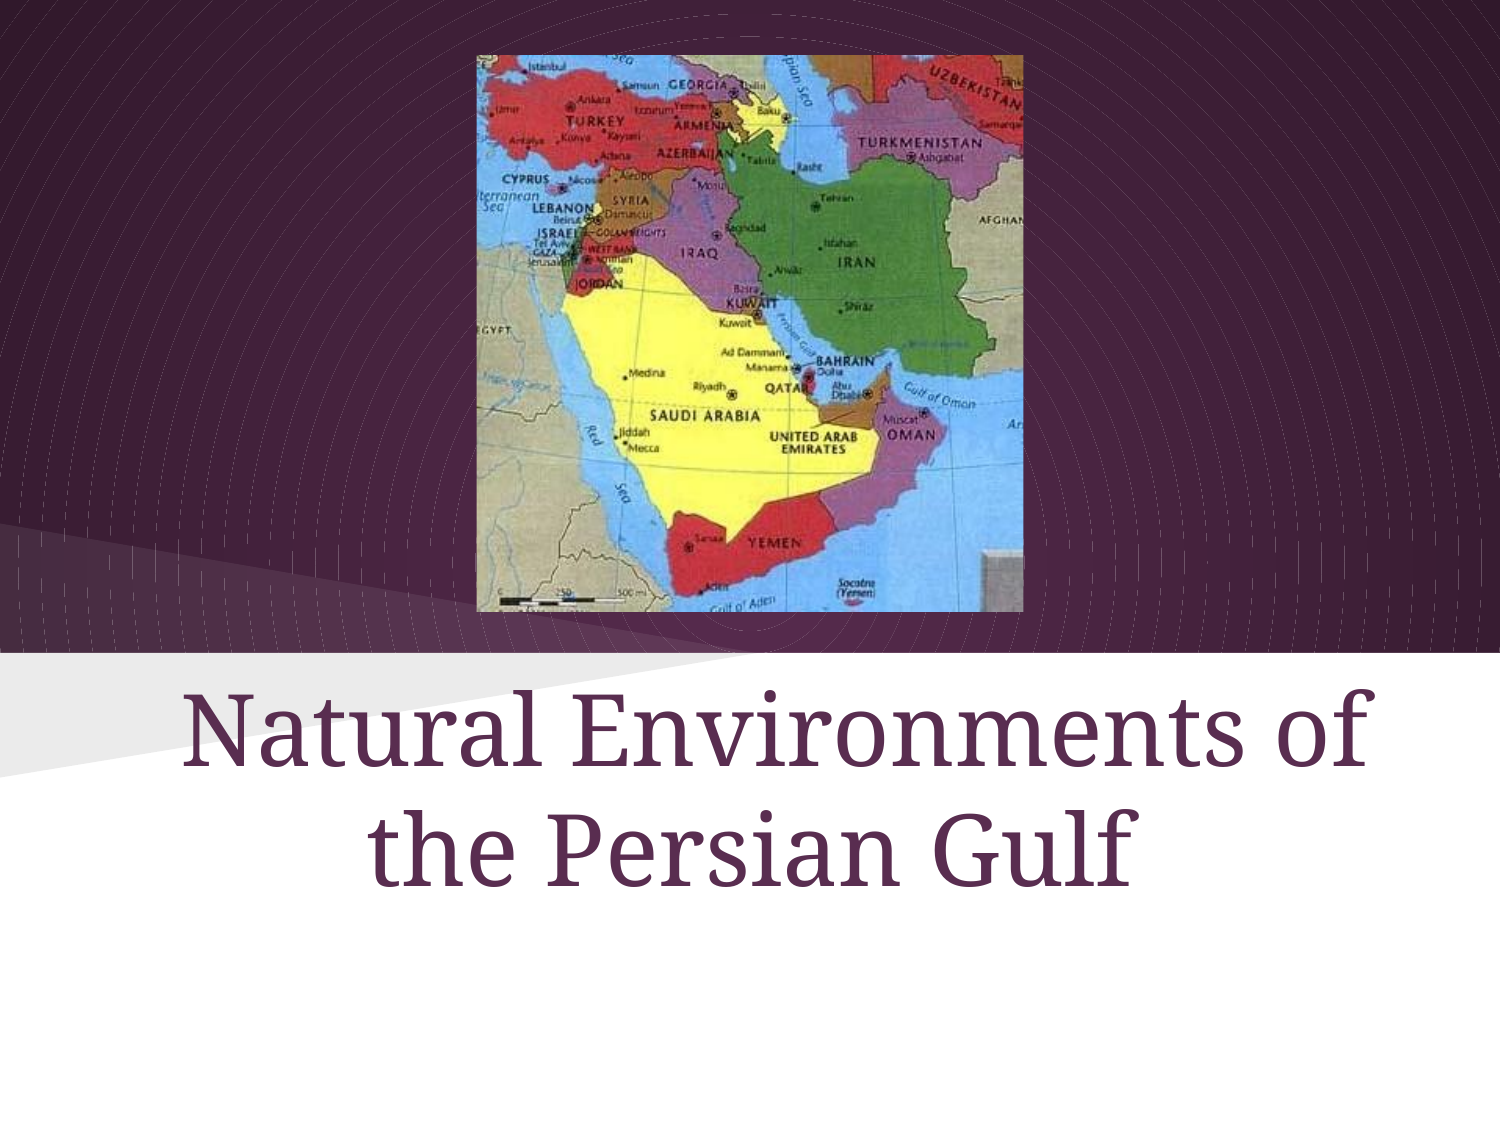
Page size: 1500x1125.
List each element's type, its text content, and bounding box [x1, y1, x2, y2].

text_box [476, 55, 1024, 612]
title Natural Environments of the Persian Gulf [112, 650, 1388, 922]
